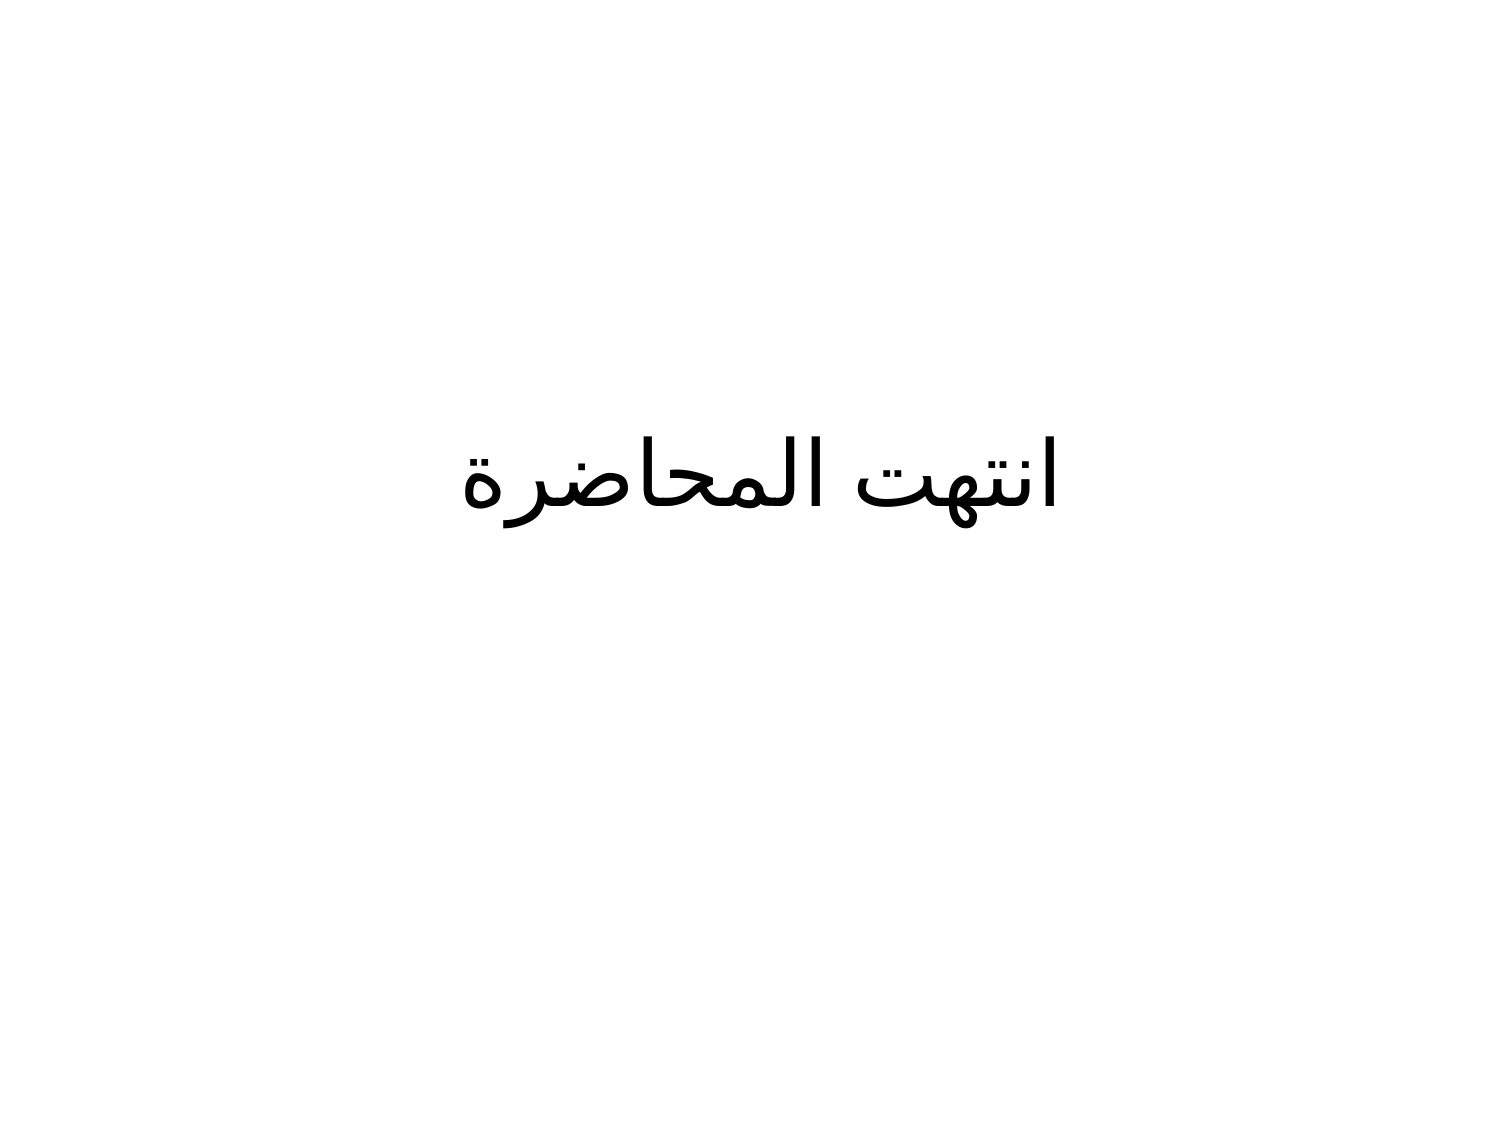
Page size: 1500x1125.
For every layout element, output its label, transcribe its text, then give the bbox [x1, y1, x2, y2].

title انتهت المحاضرة [112, 349, 1388, 591]
